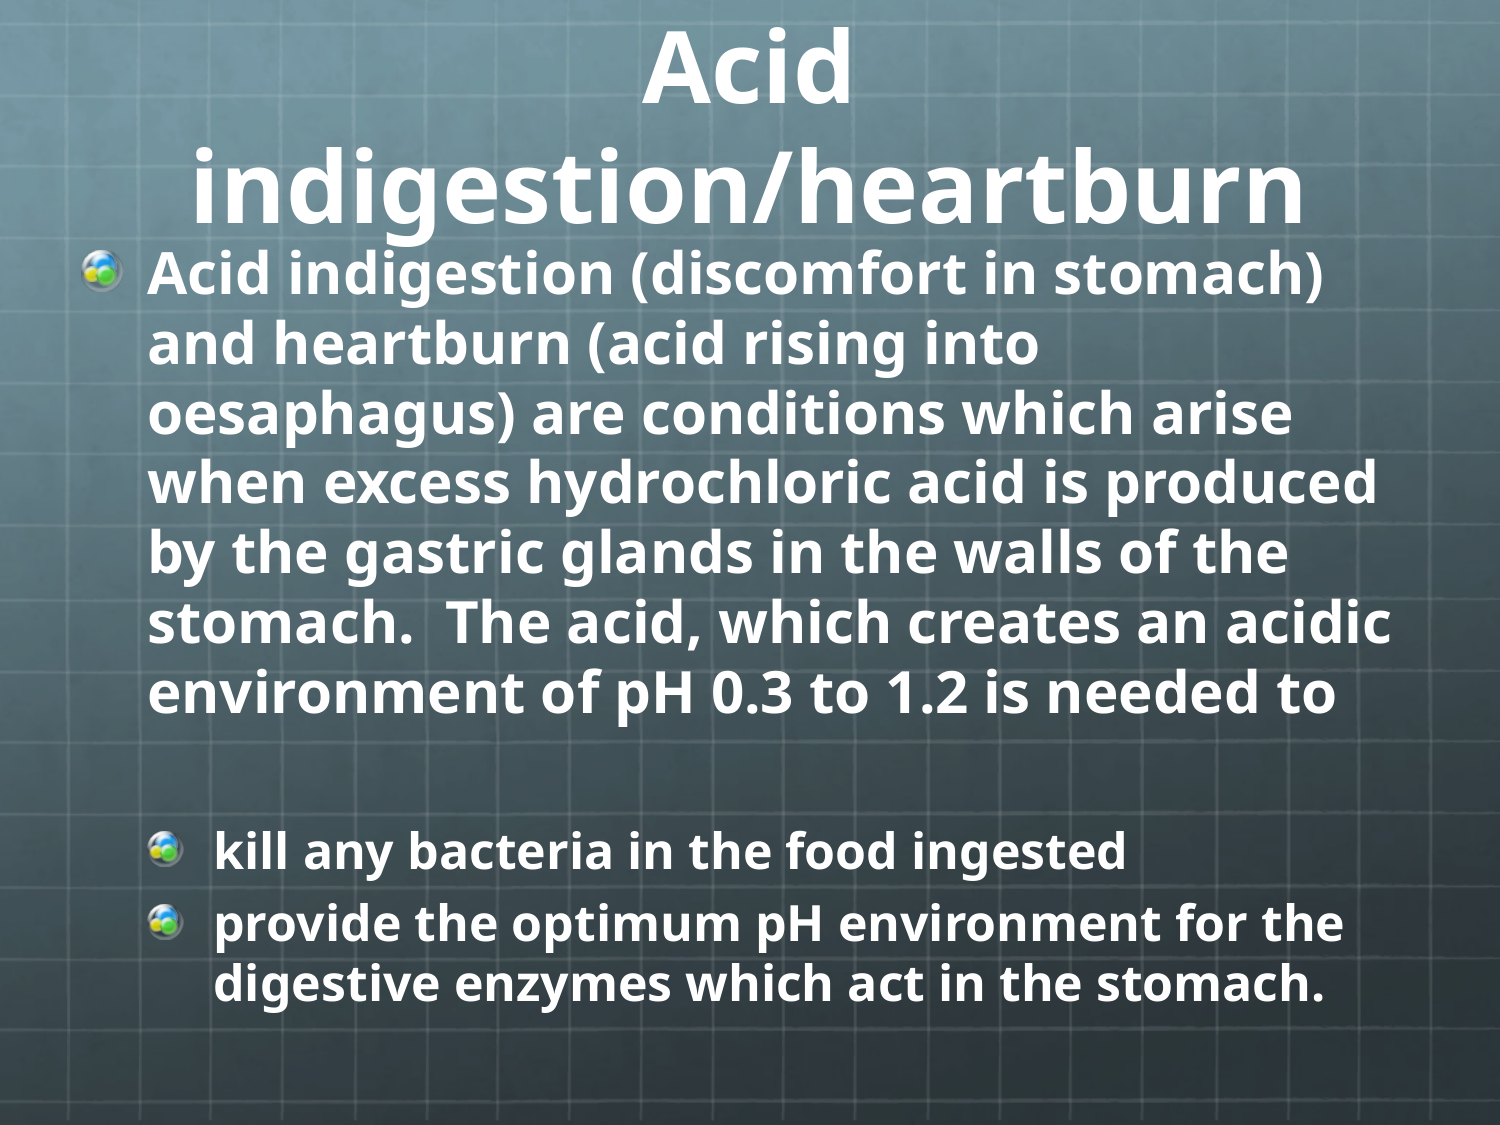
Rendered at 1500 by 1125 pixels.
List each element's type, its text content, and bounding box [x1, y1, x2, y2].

list Acid indigestion (discomfort in stomach) and heartburn (acid rising into oesaphagus) are conditions which arise when excess hydrochloric acid is produced by the gastric glands in the walls of the stomach. The acid, which creates an acidic environment of pH 0.3 to 1.2 is needed to kill any bacteria in the food ingested provide the optimum pH environment for the digestive enzymes which act in the stomach. [66, 228, 1421, 1022]
picture [0, 0, 1500, 1125]
title Acid indigestion/heartburn [127, 17, 1372, 228]
